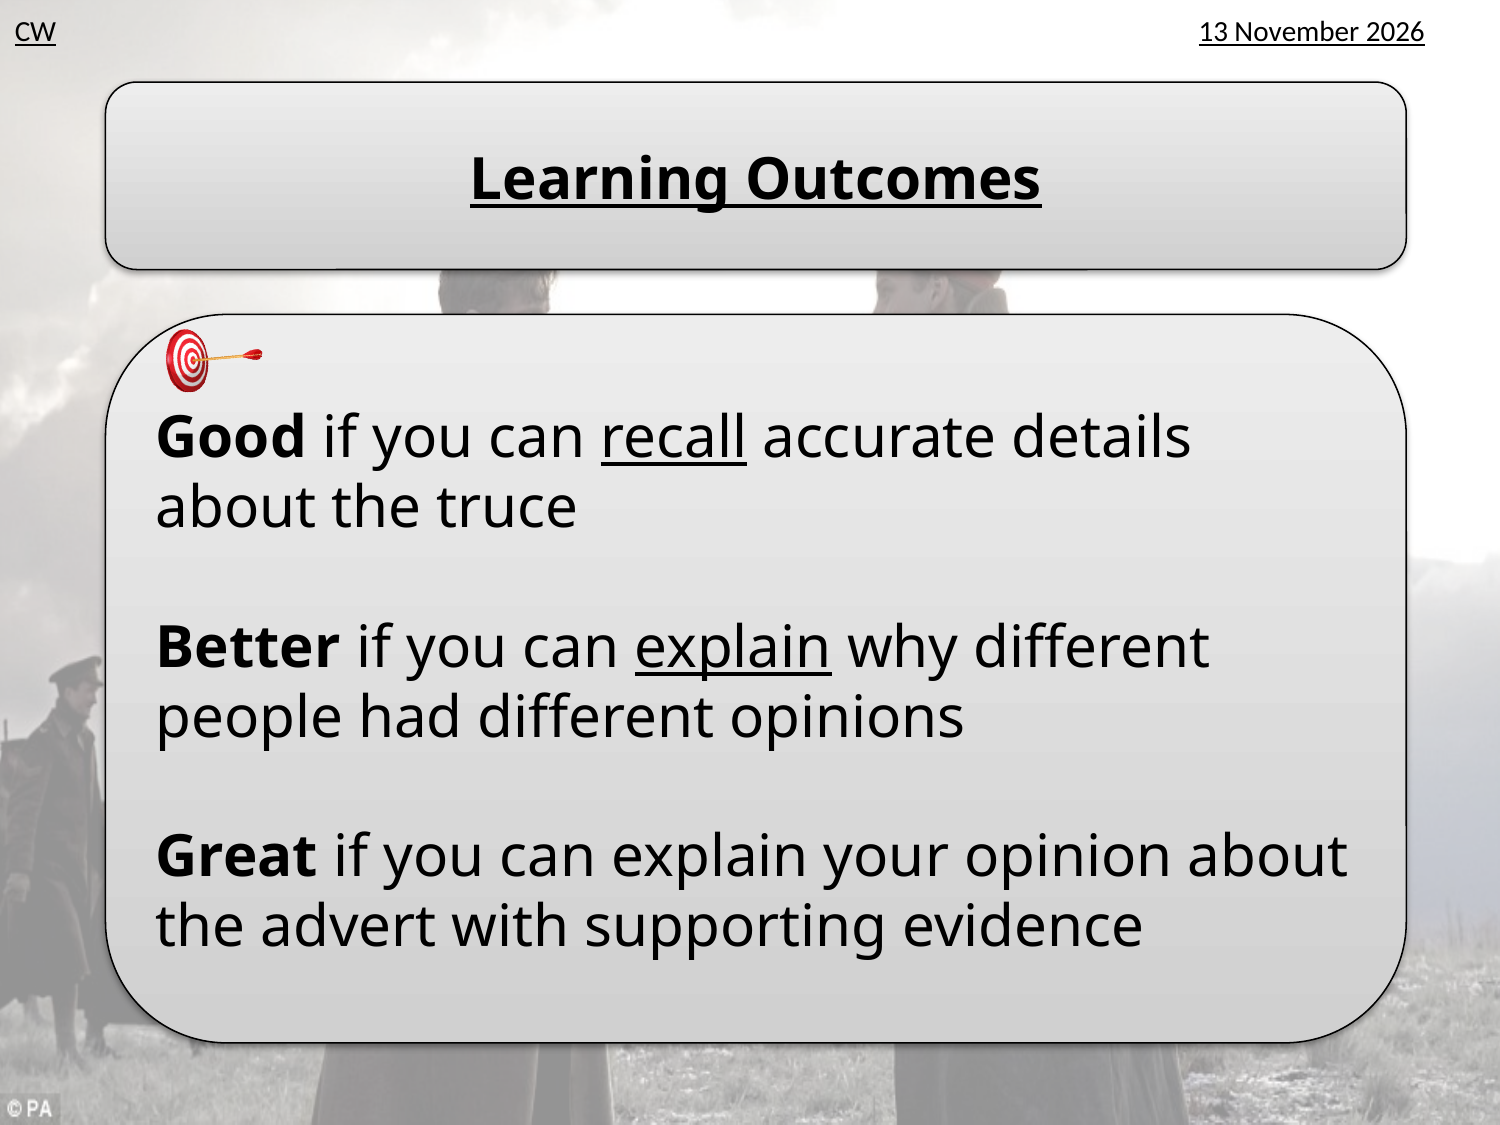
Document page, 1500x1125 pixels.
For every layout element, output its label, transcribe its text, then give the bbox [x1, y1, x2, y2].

text_box Good if you can recall accurate details about the truce Better if you can explain why different people had different opinions Great if you can explain your opinion about the advert with supporting evidence [104, 313, 1408, 1044]
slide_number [1183, 0, 1500, 60]
picture [147, 303, 265, 421]
text_box Learning Outcomes [104, 81, 1408, 271]
text_box CW [0, 0, 257, 60]
